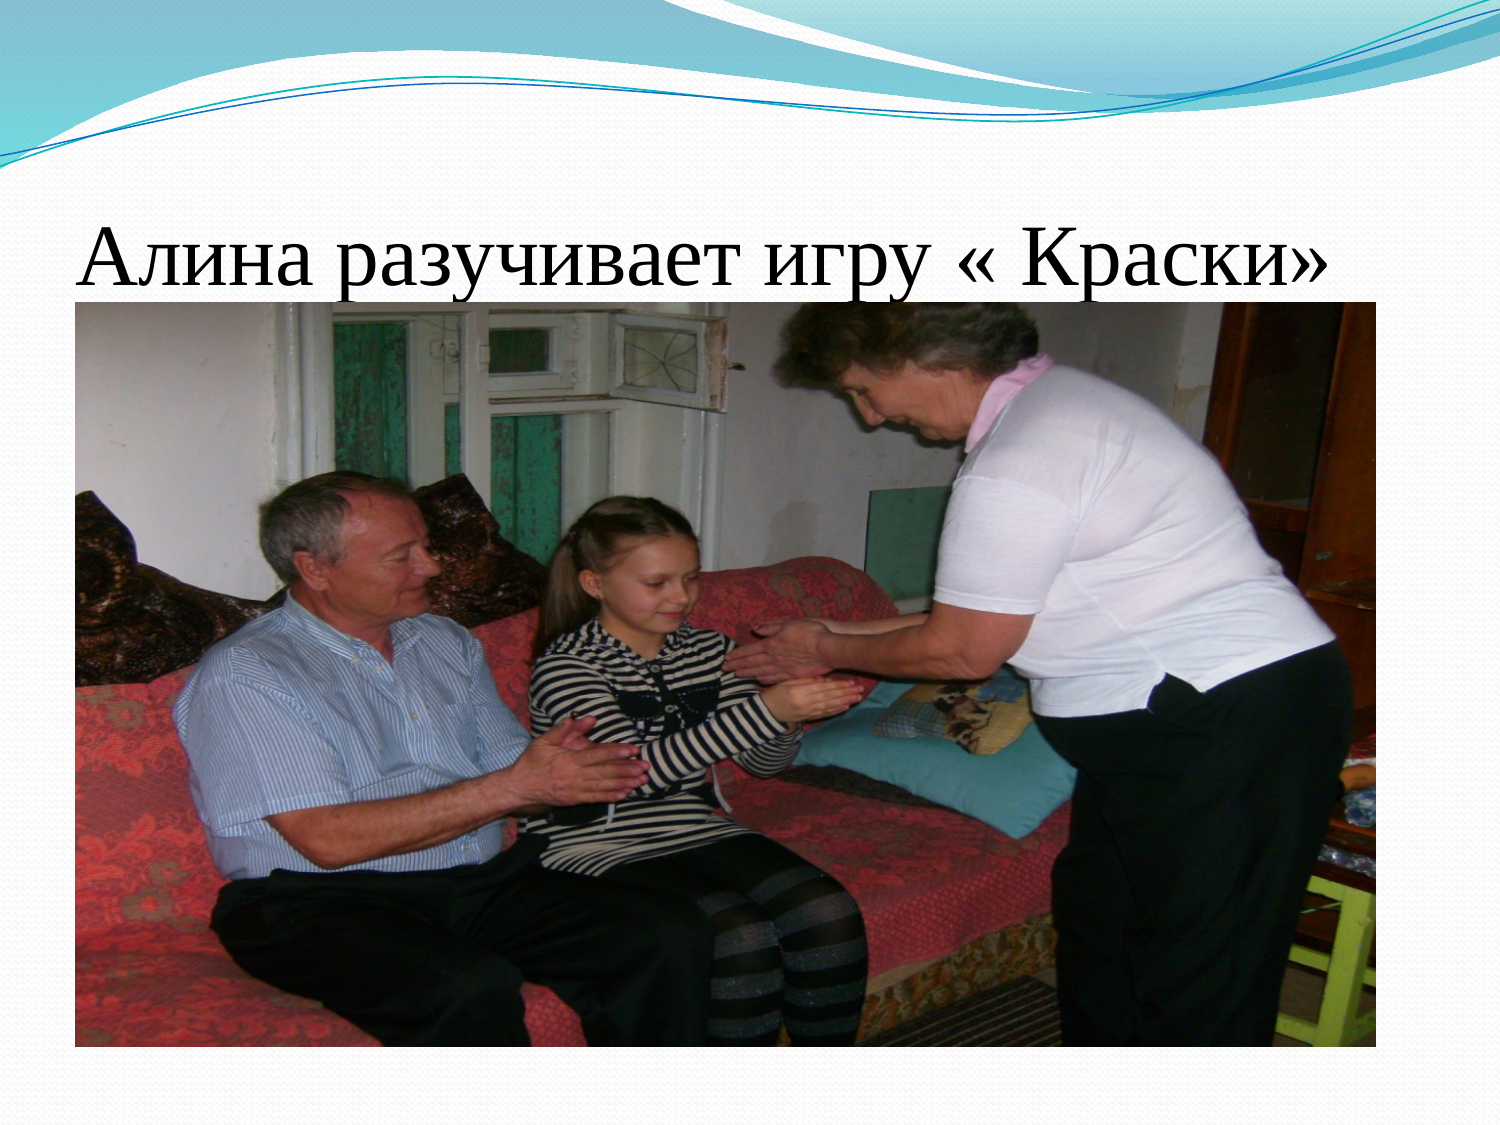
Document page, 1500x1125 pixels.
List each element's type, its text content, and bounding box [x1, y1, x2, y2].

title Алина разучивает игру « Краски» [75, 115, 1425, 303]
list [74, 302, 1377, 1048]
